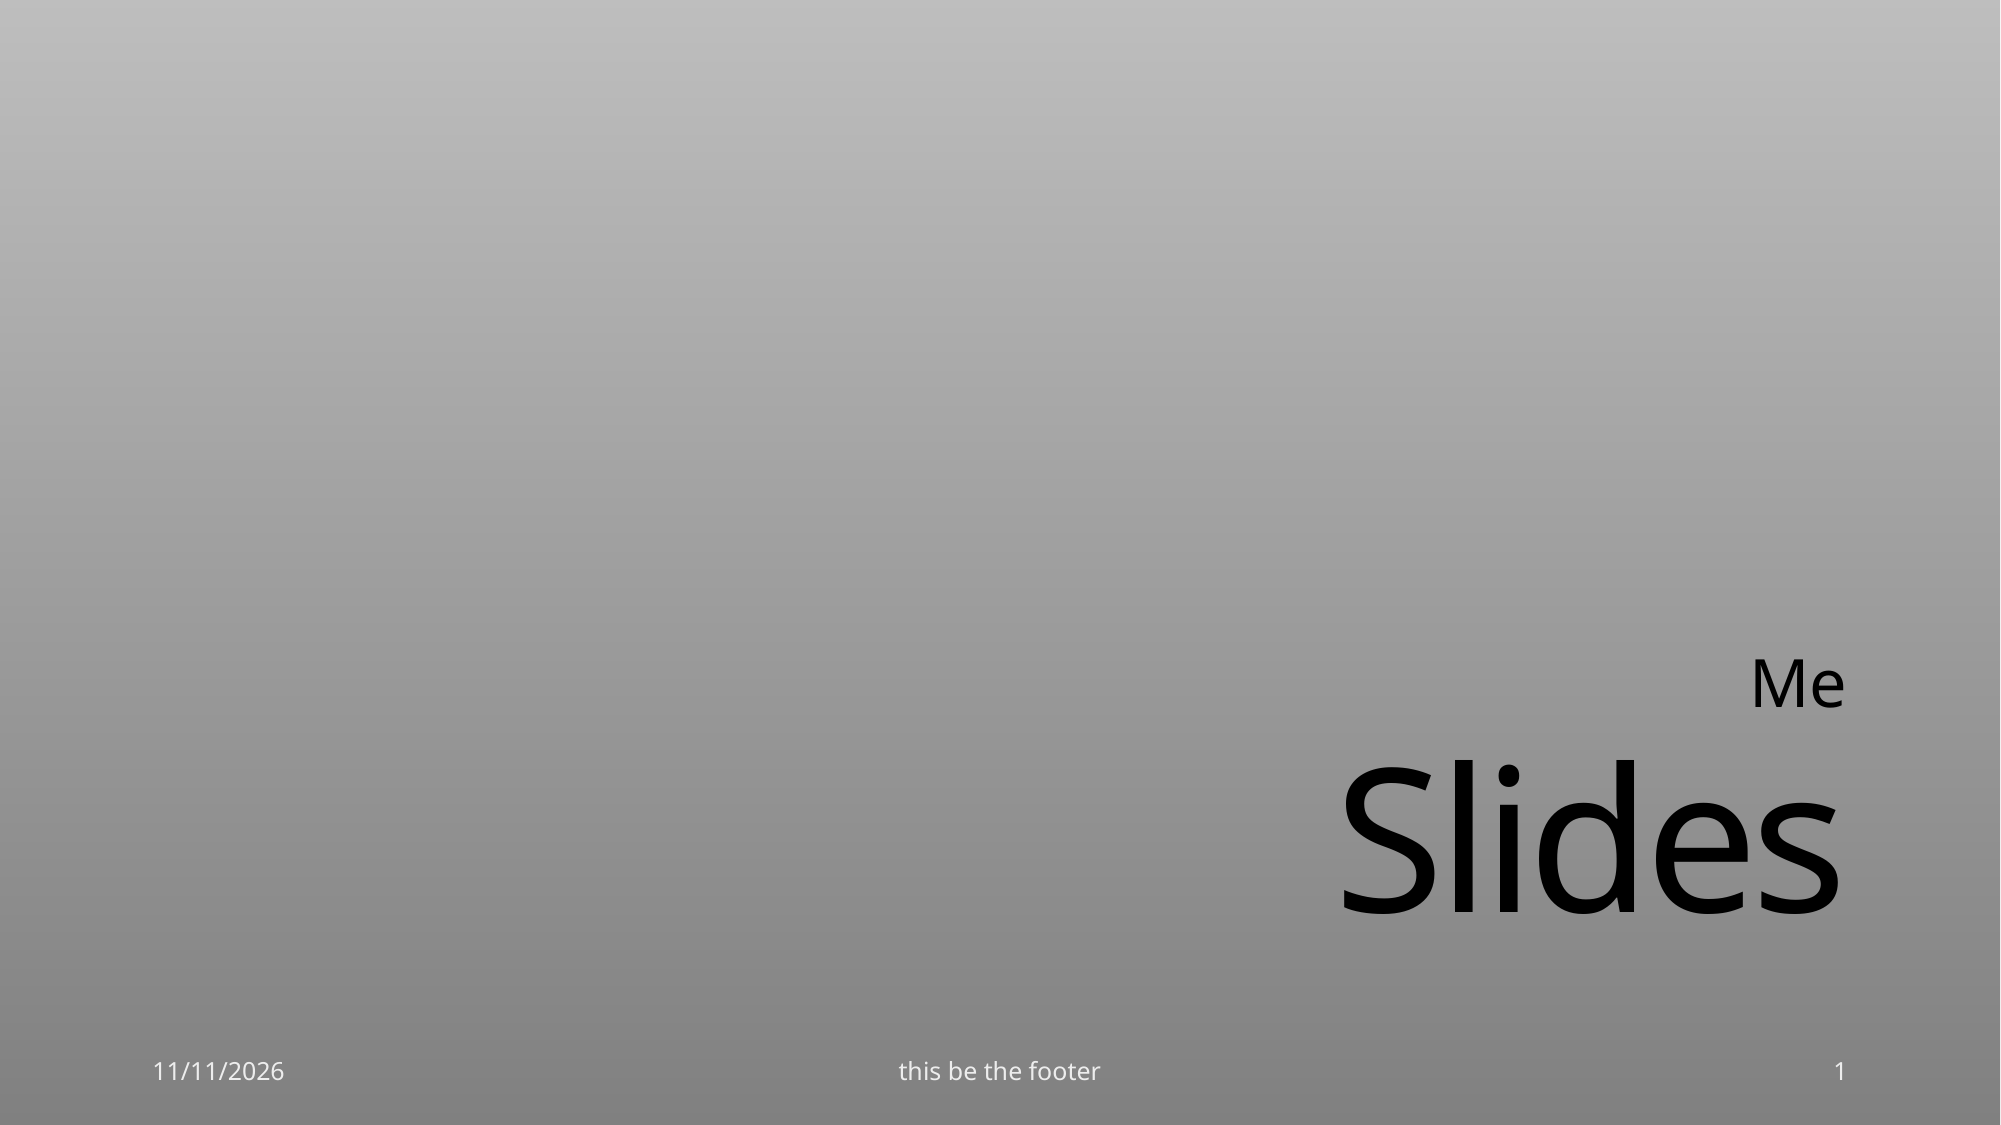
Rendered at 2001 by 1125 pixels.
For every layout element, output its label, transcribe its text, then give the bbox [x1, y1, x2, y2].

subtitle Me [362, 606, 1863, 730]
slide_number ‹#› [1412, 1042, 1863, 1103]
picture [0, 0, 2001, 1125]
title Slides [362, 732, 1863, 1002]
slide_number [137, 1042, 588, 1103]
footer this be the footer [662, 1042, 1338, 1103]
